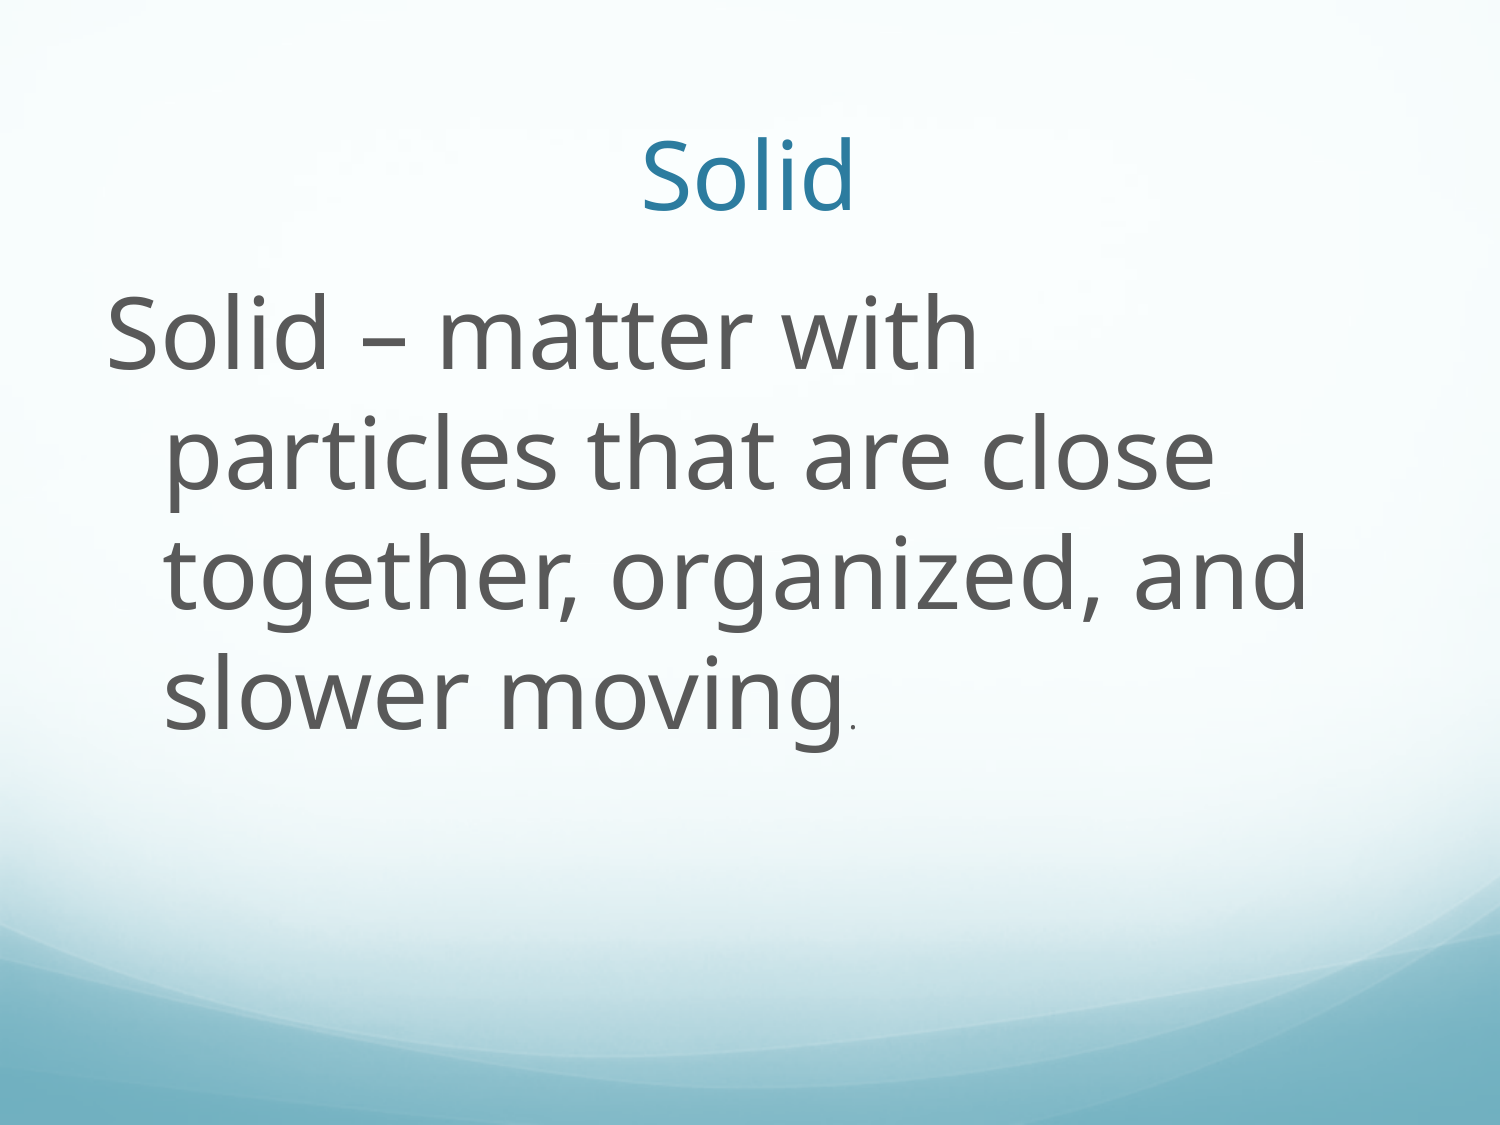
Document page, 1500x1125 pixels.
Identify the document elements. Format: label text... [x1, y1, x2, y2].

list Solid – matter with particles that are close together, organized, and slower moving. [90, 262, 1410, 975]
title Solid [90, 17, 1410, 237]
